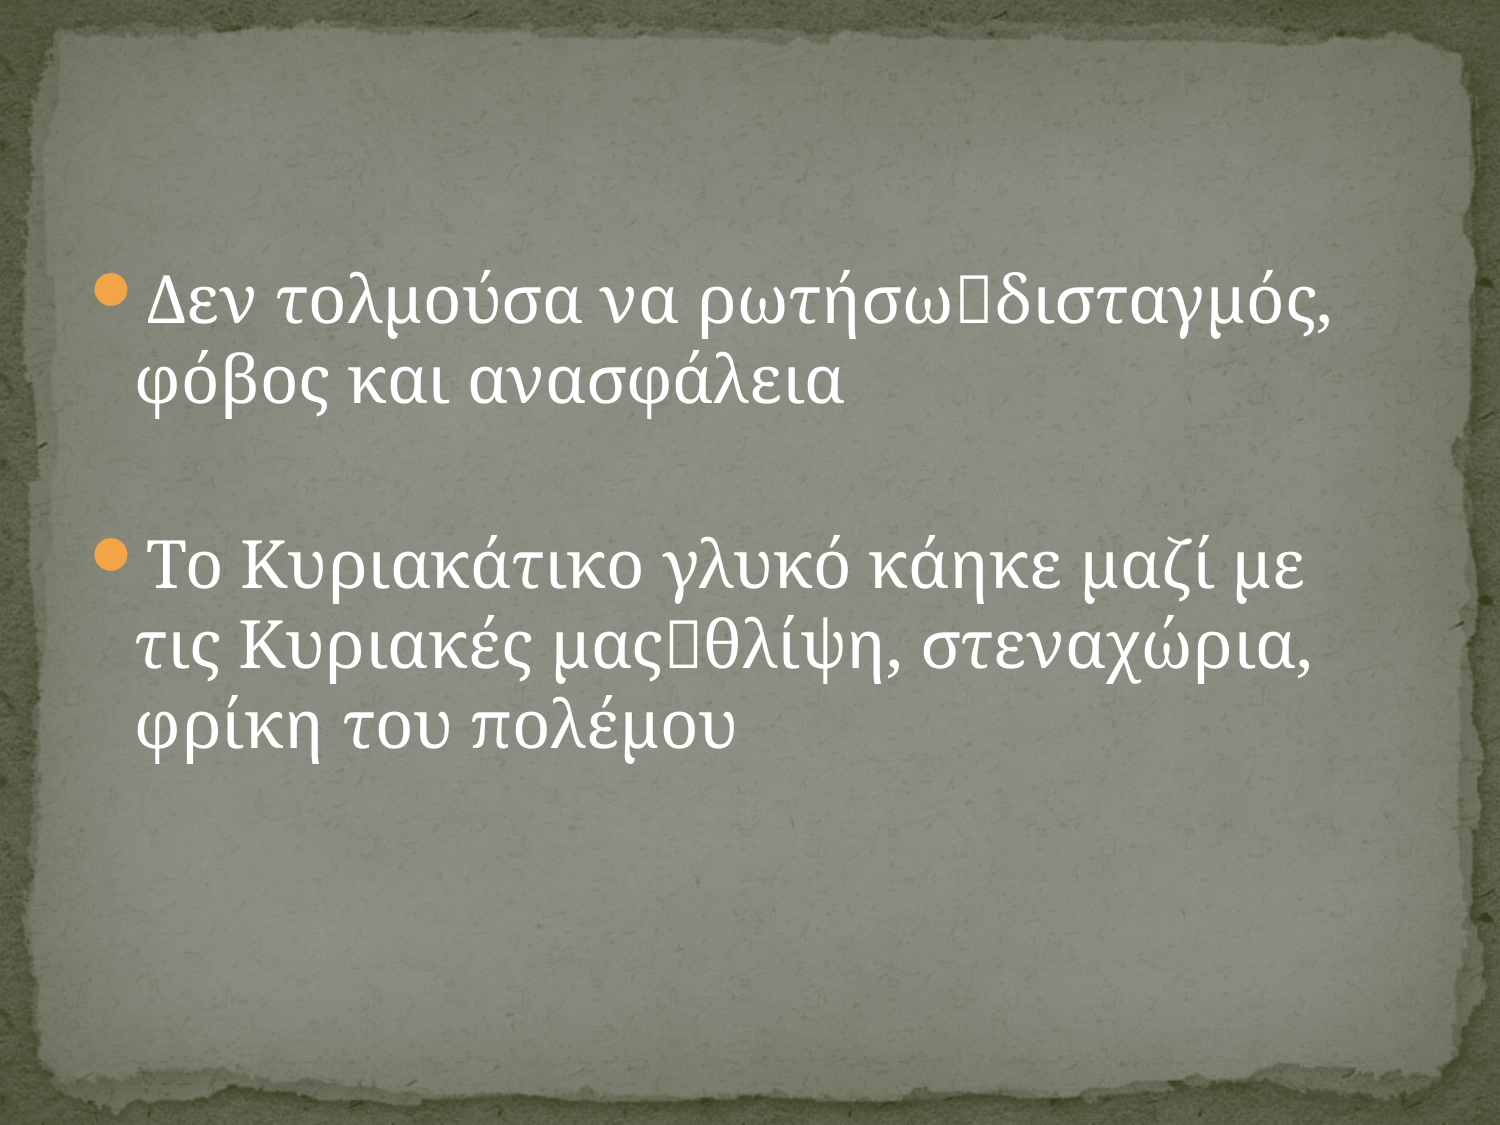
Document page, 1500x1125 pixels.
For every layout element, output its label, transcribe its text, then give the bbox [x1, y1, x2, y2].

list Δεν τολμούσα να ρωτήσωδισταγμός, φόβος και ανασφάλεια Το Κυριακάτικο γλυκό κάηκε μαζί με τις Κυριακές μαςθλίψη, στεναχώρια, φρίκη του πολέμου [75, 249, 1425, 1000]
